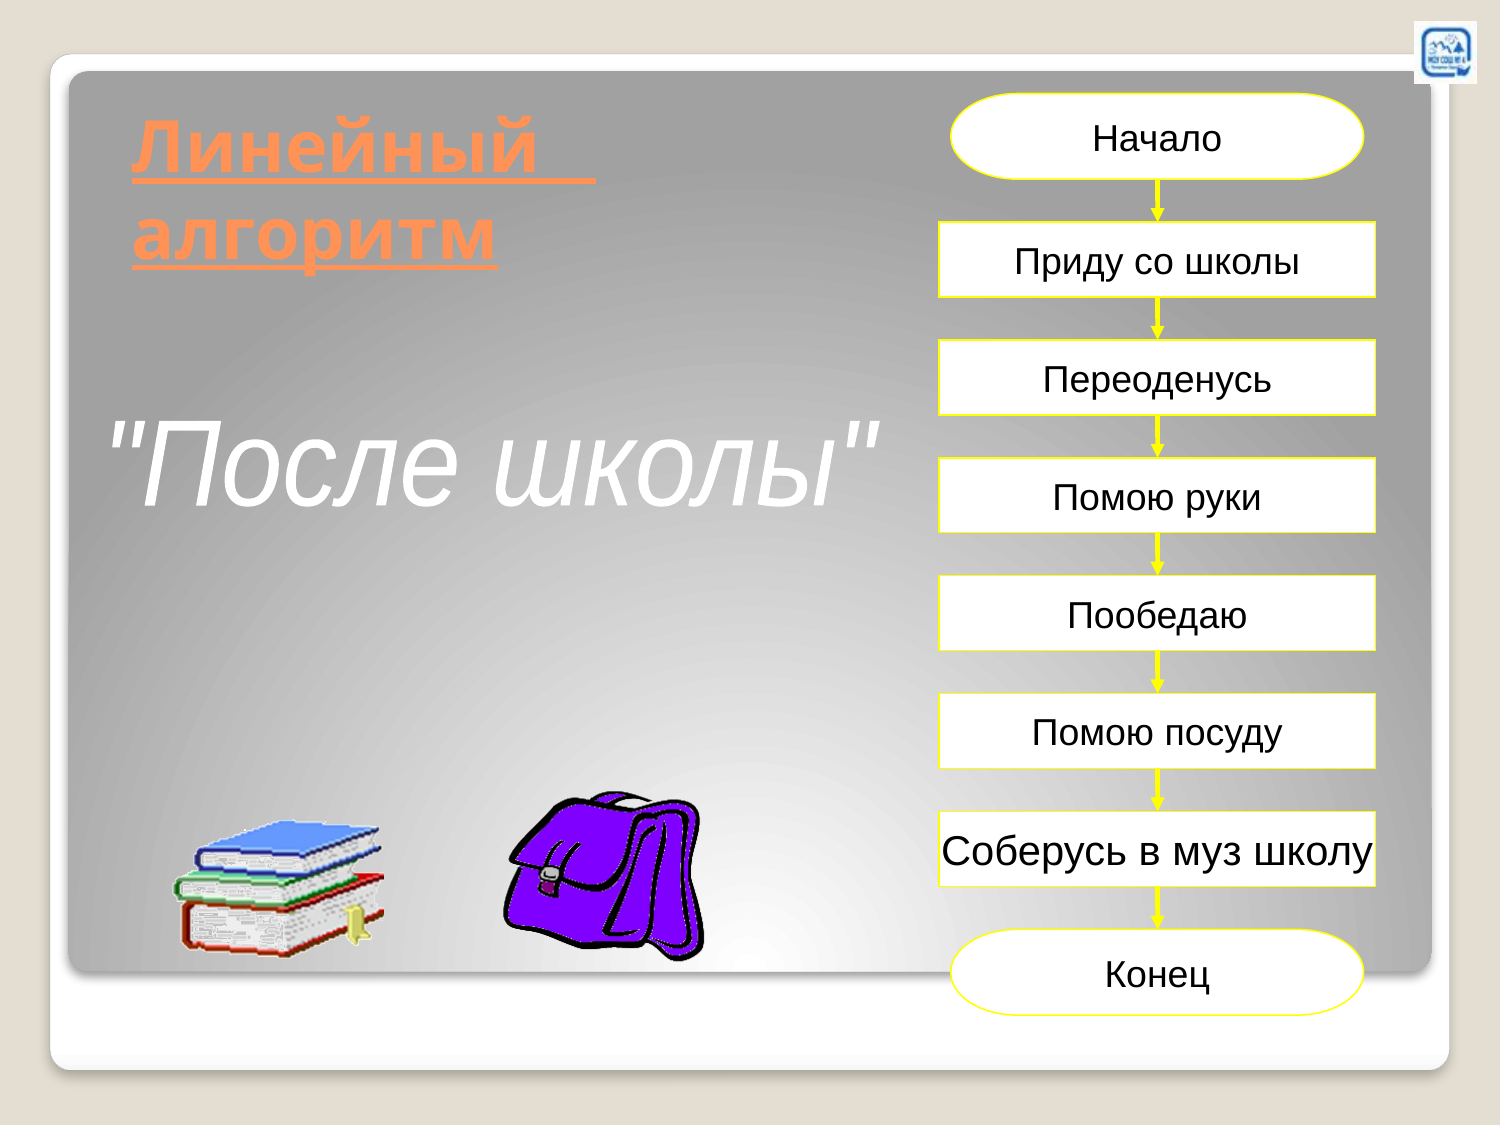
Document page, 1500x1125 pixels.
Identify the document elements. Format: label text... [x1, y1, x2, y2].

title Линейный алгоритм [117, 93, 880, 281]
picture [170, 799, 385, 974]
picture [489, 778, 762, 995]
picture [1413, 21, 1477, 85]
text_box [938, 93, 1376, 1016]
